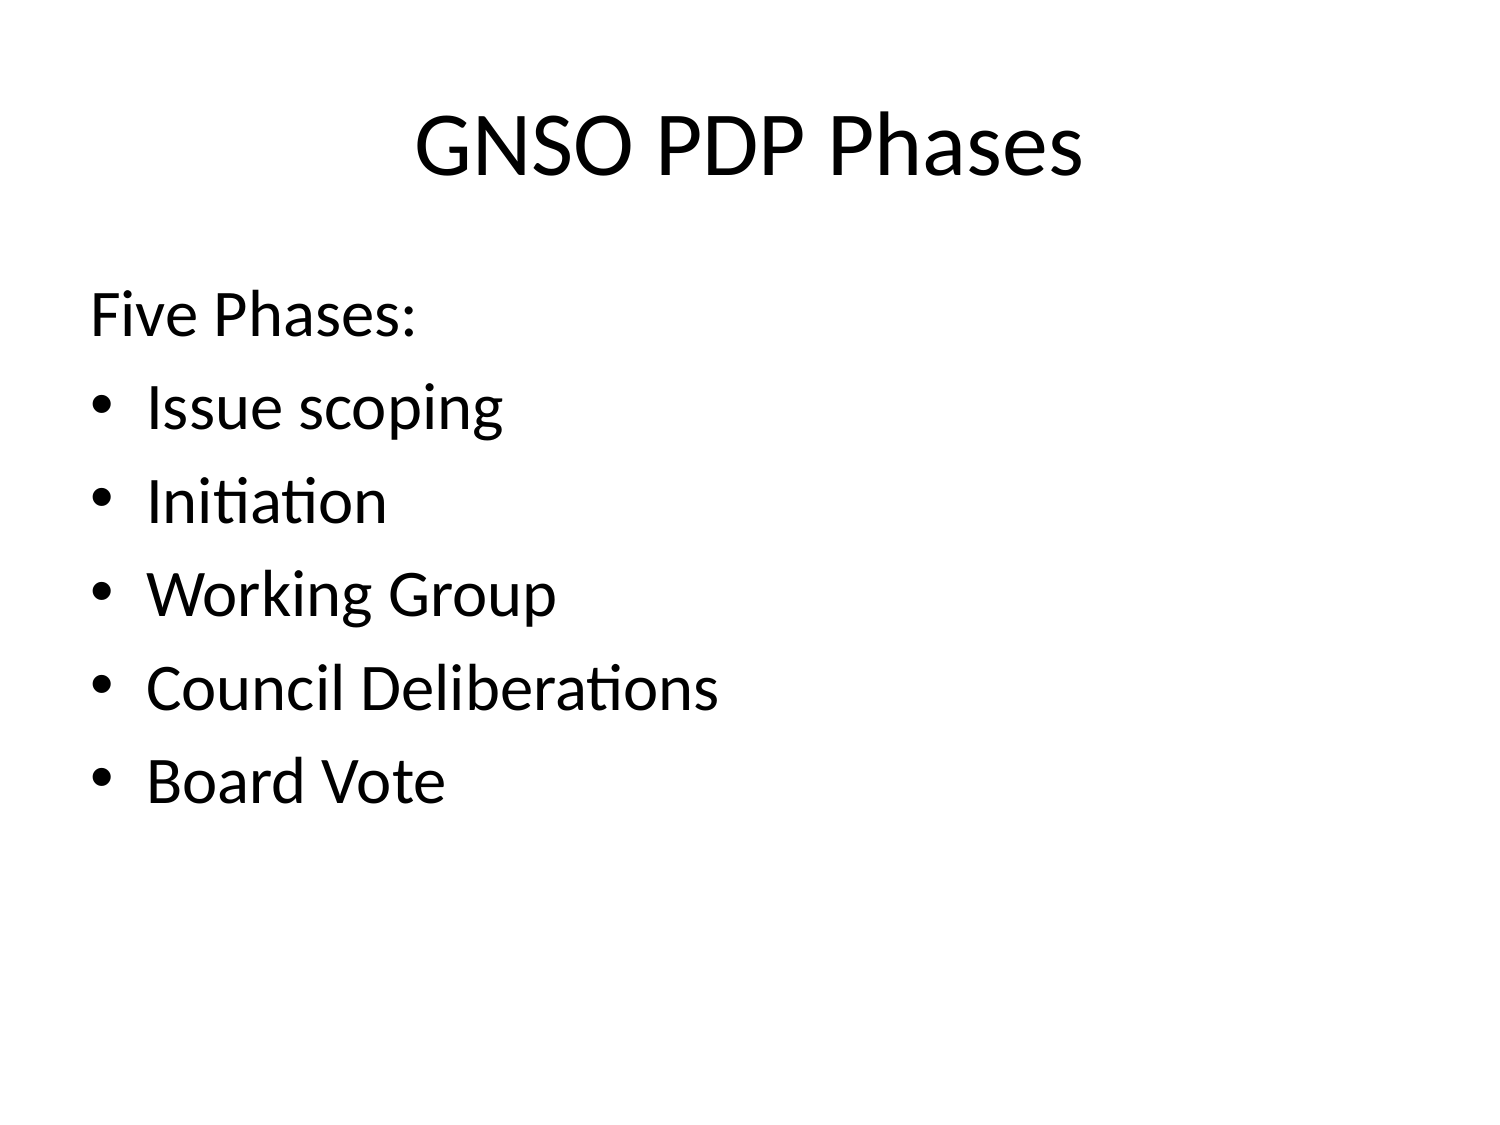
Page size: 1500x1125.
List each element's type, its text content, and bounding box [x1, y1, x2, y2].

title GNSO PDP Phases [75, 45, 1425, 233]
list Five Phases: Issue scoping Initiation Working Group Council Deliberations Board Vote [75, 262, 1425, 1005]
